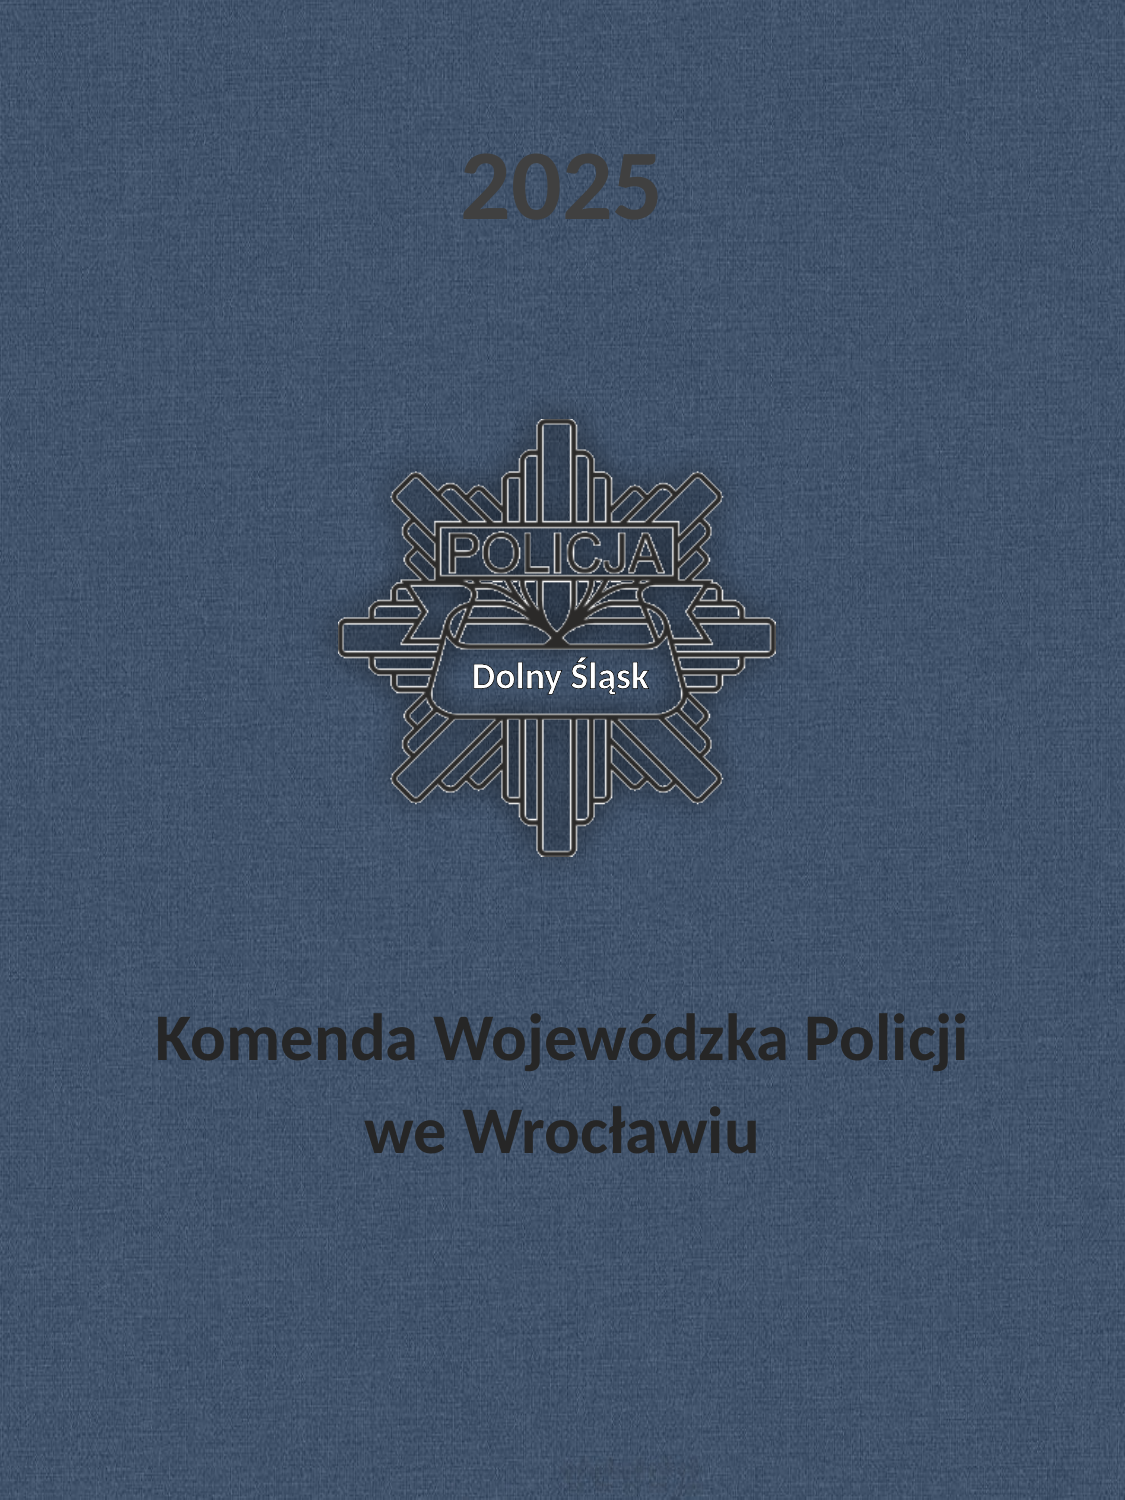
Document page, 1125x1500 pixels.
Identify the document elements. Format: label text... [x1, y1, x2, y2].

subtitle Komenda Wojewódzka Policji we Wrocławiu [90, 986, 1035, 1223]
text_box 2025 [446, 112, 679, 247]
picture [0, 0, 1125, 1500]
